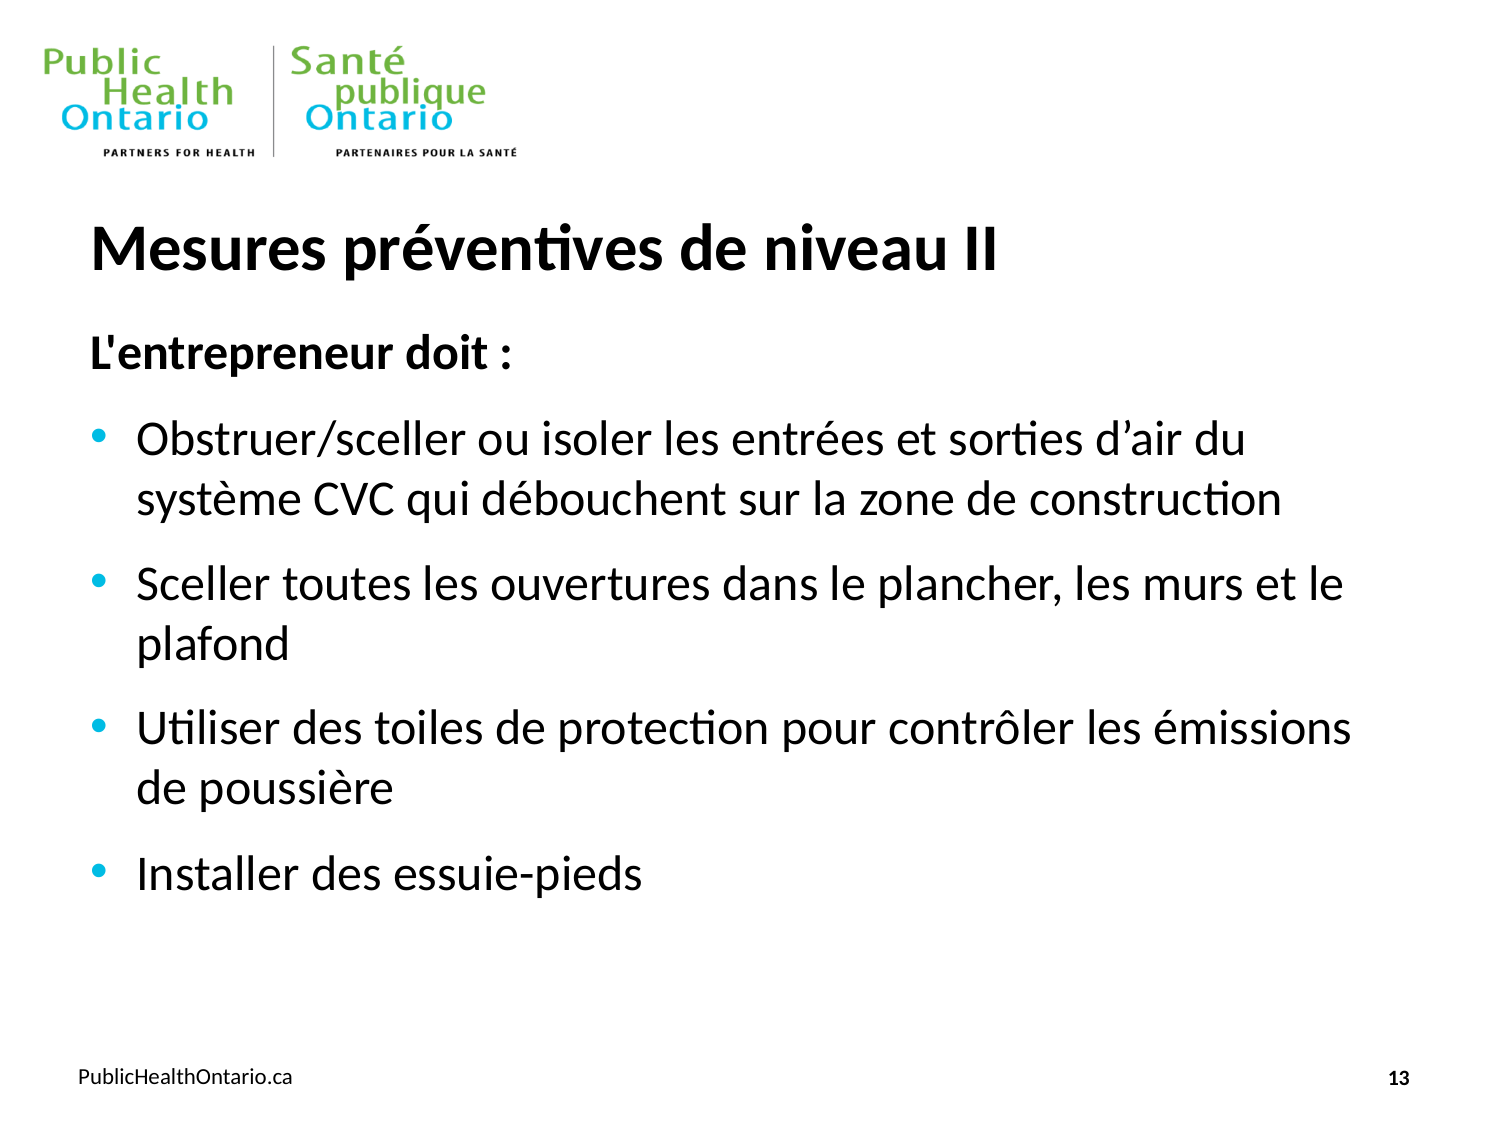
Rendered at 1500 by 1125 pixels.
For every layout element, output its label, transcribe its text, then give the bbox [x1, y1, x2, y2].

slide_number 13 [1287, 1057, 1425, 1096]
list L'entrepreneur doit : Obstruer/sceller ou isoler les entrées et sorties d’air du système CVC qui débouchent sur la zone de construction Sceller toutes les ouvertures dans le plancher, les murs et le plafond Utiliser des toiles de protection pour contrôler les émissions de poussière Installer des essuie-pieds [75, 312, 1425, 1038]
title Mesures préventives de niveau II [75, 187, 1425, 300]
picture [37, 37, 525, 165]
